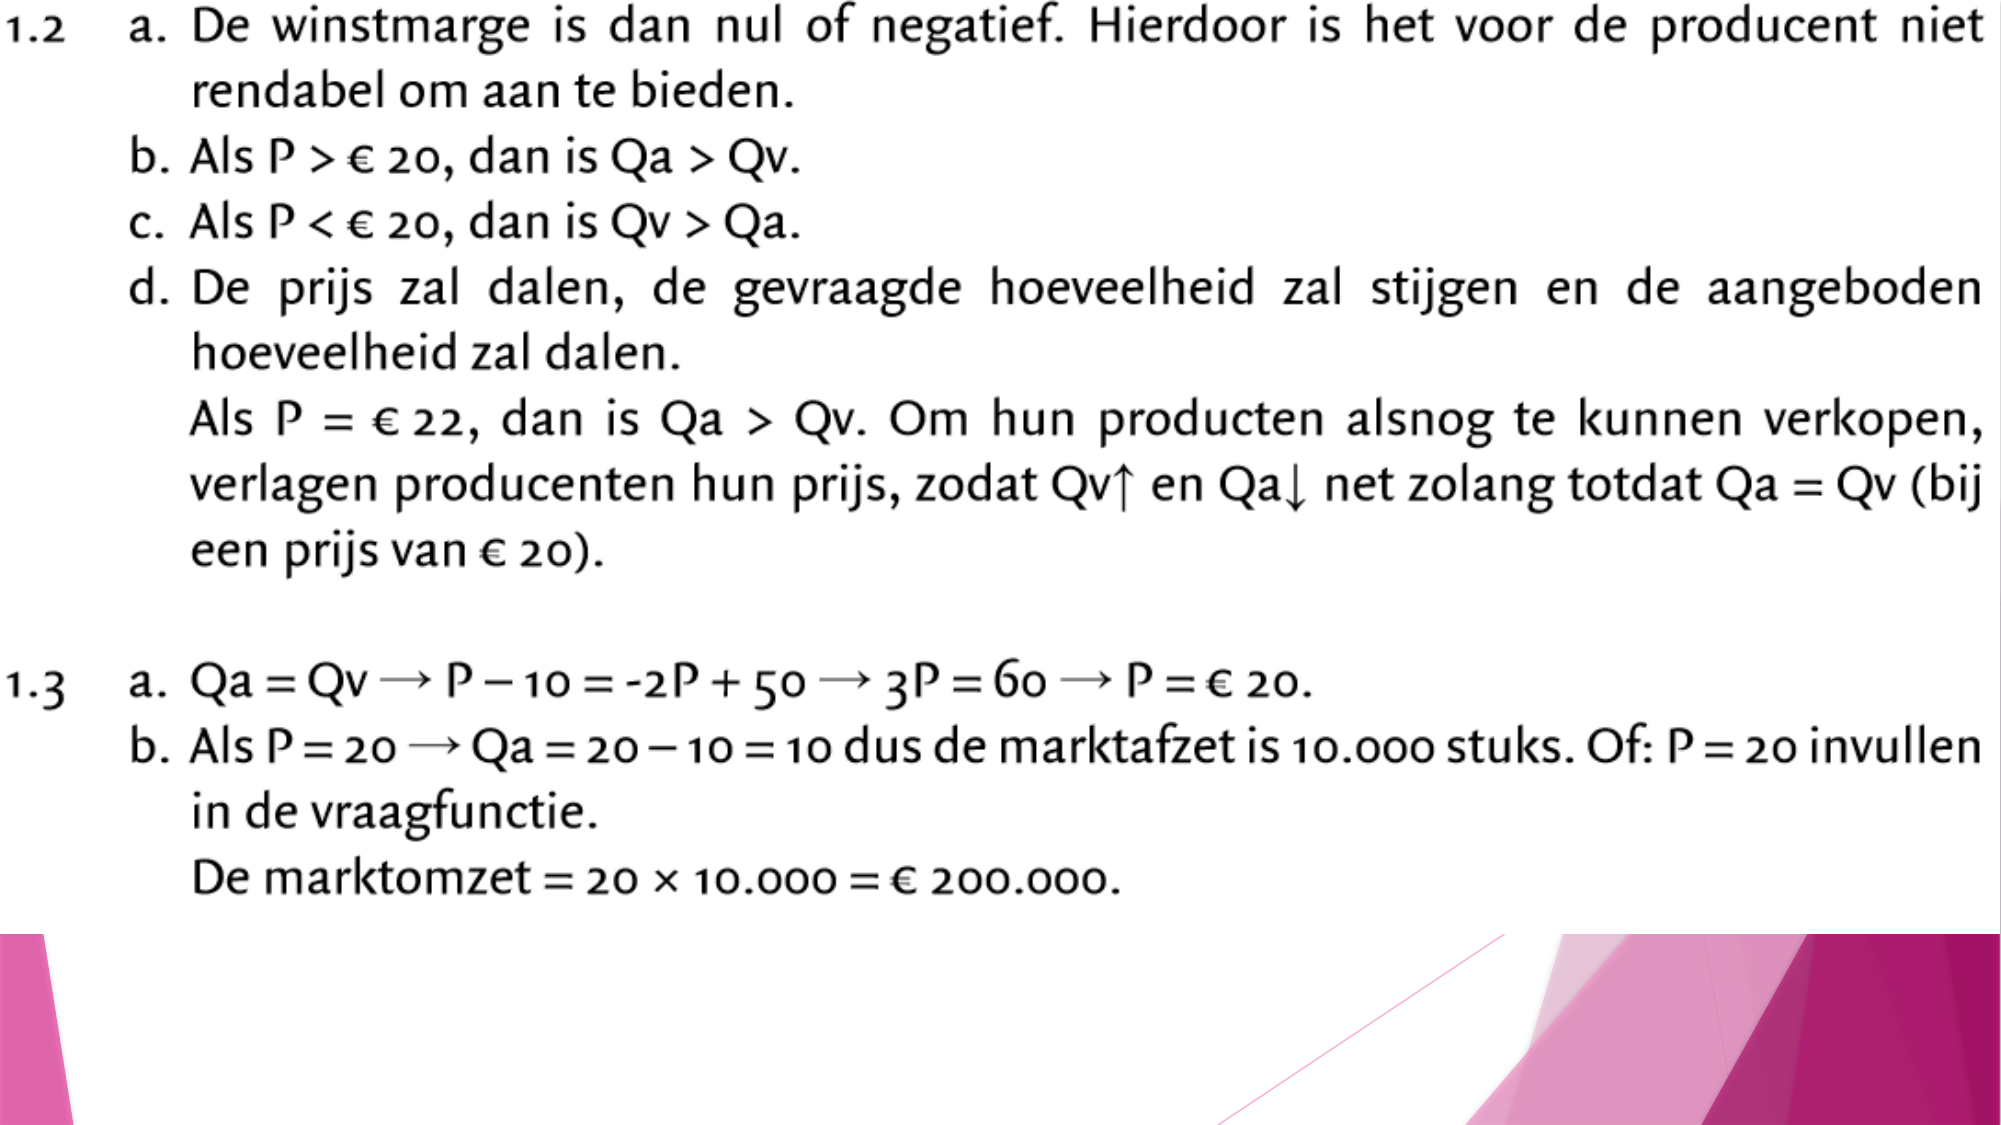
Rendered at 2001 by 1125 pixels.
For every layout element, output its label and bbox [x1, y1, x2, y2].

picture [0, 0, 2000, 935]
